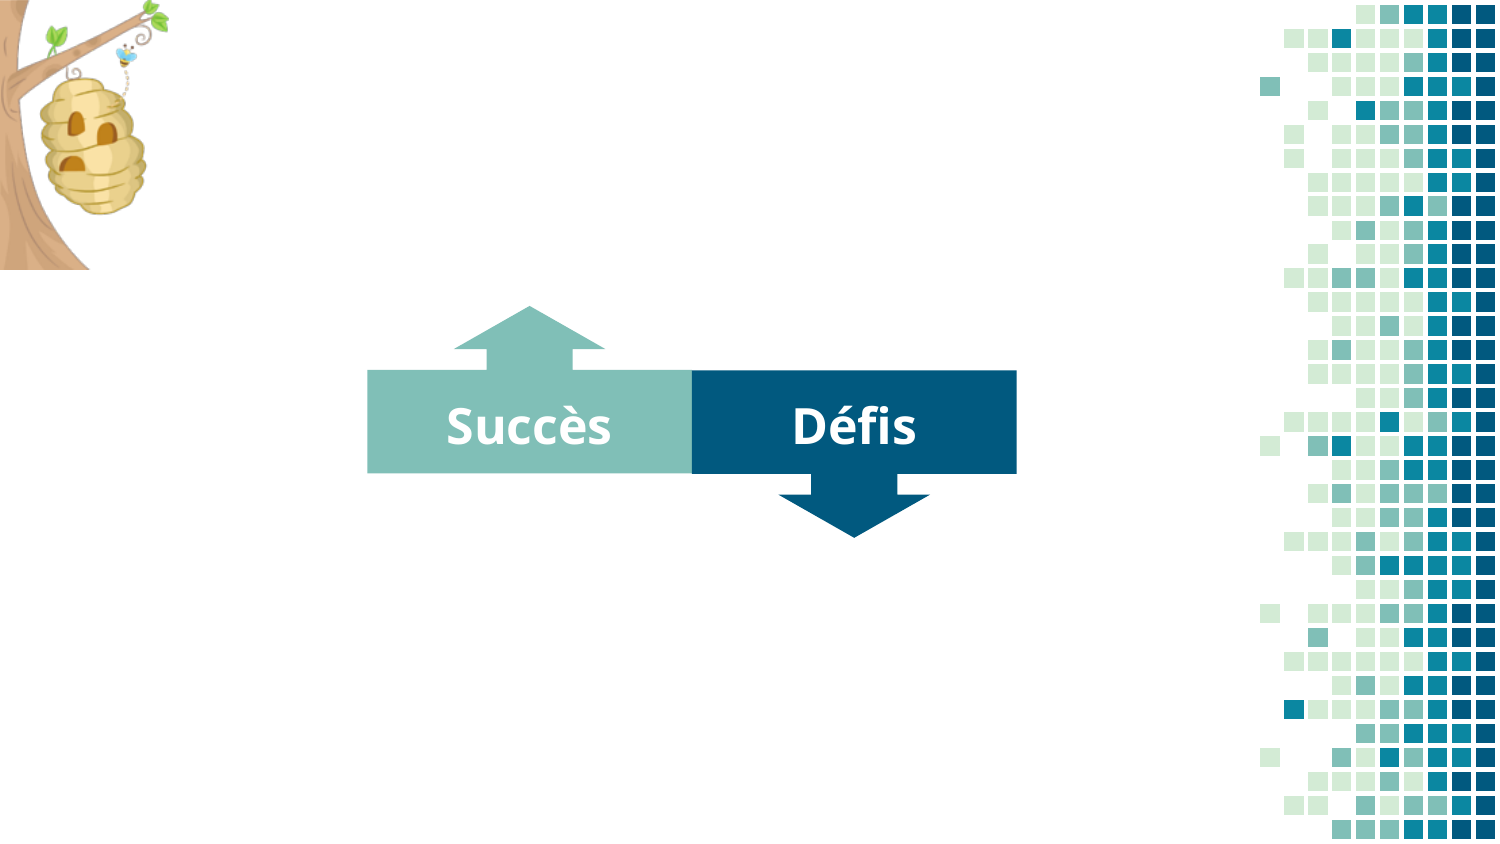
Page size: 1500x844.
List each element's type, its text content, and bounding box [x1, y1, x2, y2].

text_box [367, 305, 690, 370]
picture [0, 0, 169, 270]
text_box Succès [367, 370, 689, 474]
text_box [691, 370, 1017, 539]
